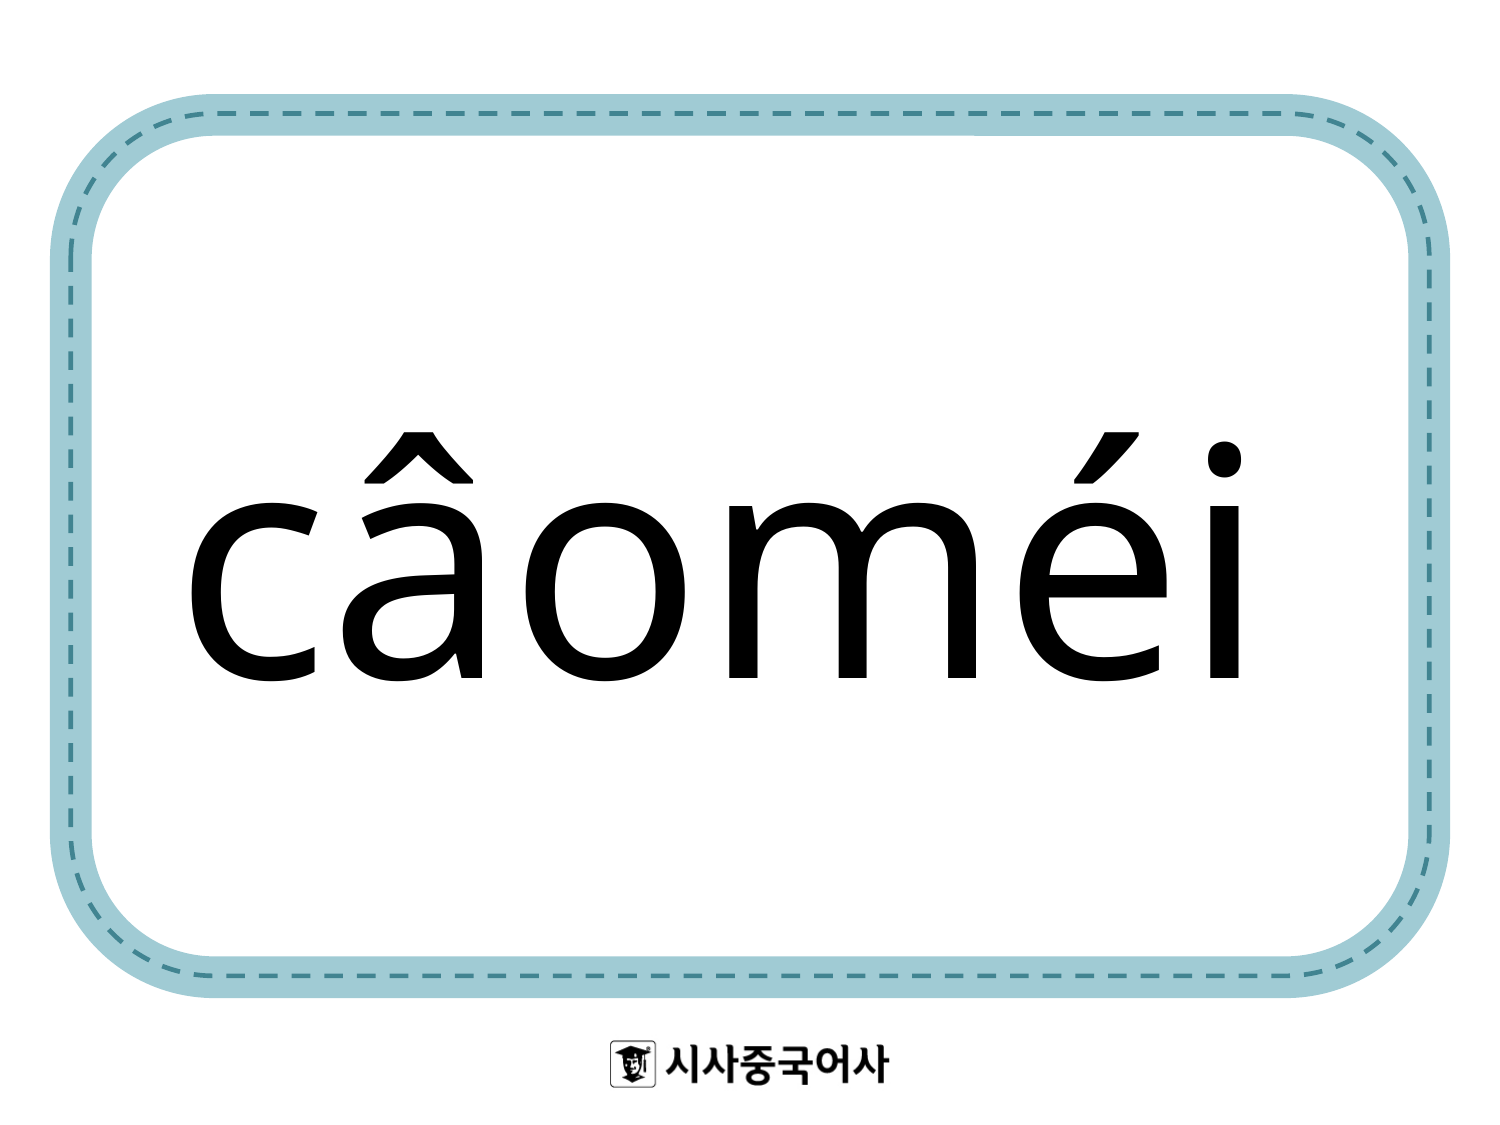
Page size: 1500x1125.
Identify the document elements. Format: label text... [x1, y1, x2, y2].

text_box câoméi [145, 219, 1354, 882]
picture [602, 1034, 898, 1094]
